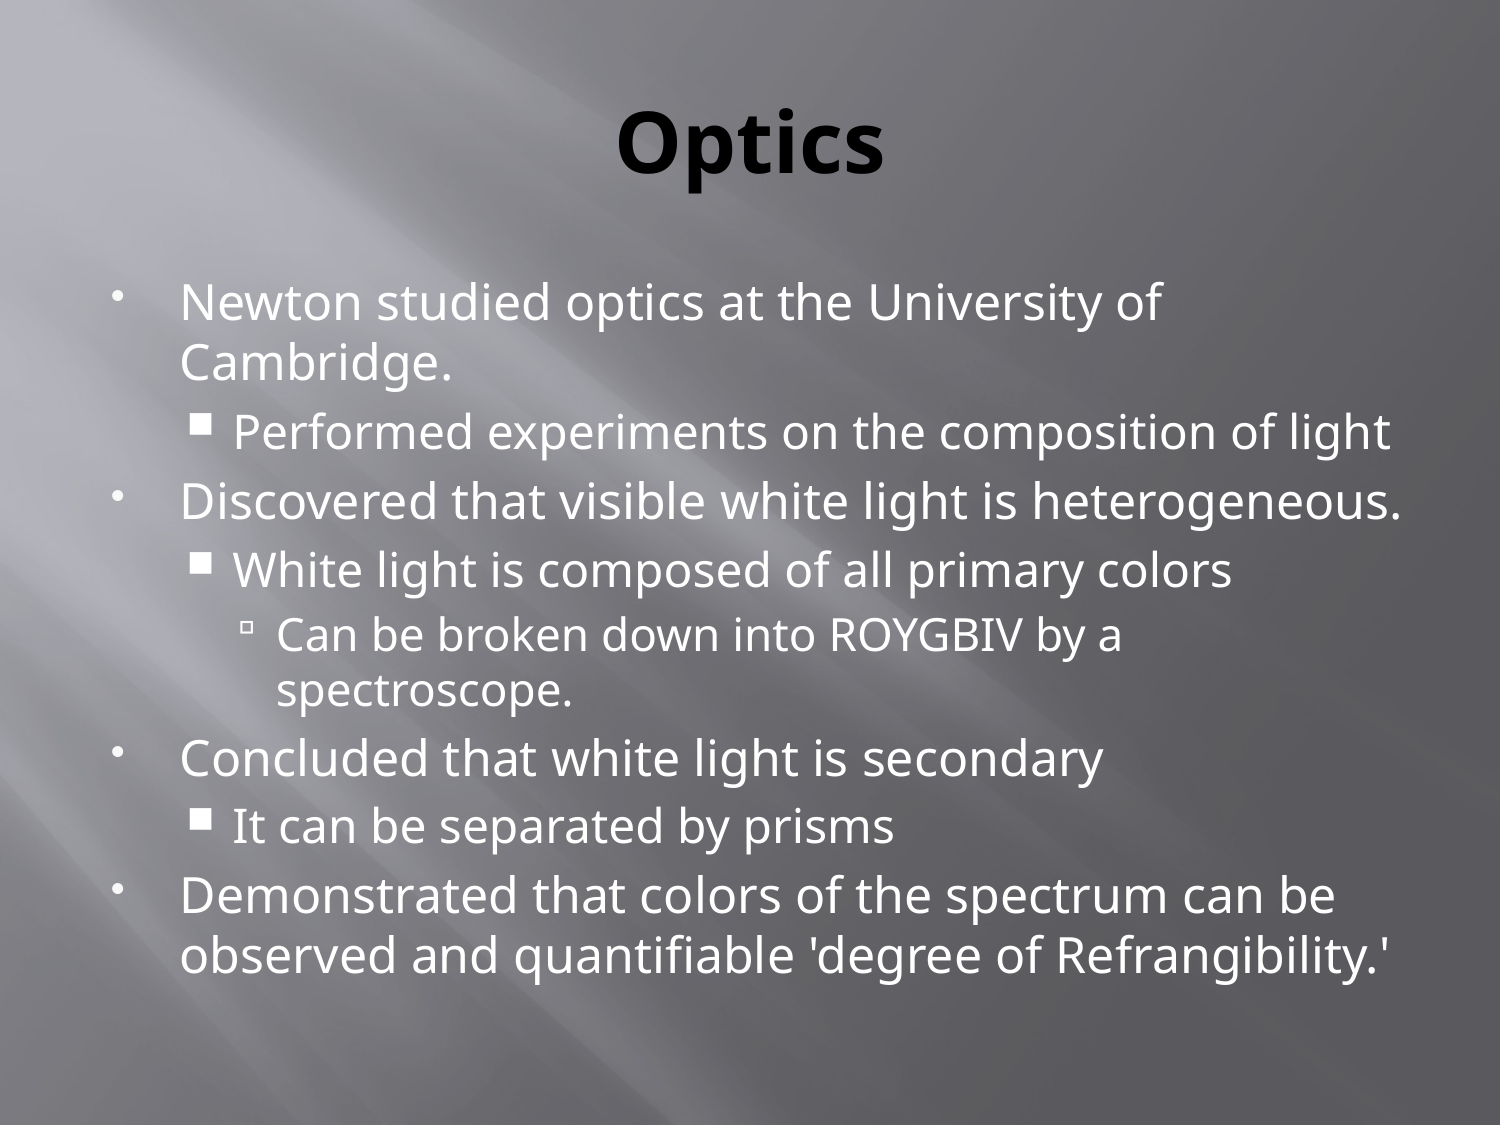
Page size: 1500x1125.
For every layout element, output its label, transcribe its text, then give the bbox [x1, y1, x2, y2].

list Newton studied optics at the University of Cambridge. Performed experiments on the composition of light Discovered that visible white light is heterogeneous. White light is composed of all primary colors Can be broken down into ROYGBIV by a spectroscope. Concluded that white light is secondary It can be separated by prisms Demonstrated that colors of the spectrum can be observed and quantifiable 'degree of Refrangibility.' [75, 262, 1425, 1035]
title Optics [75, 45, 1425, 233]
